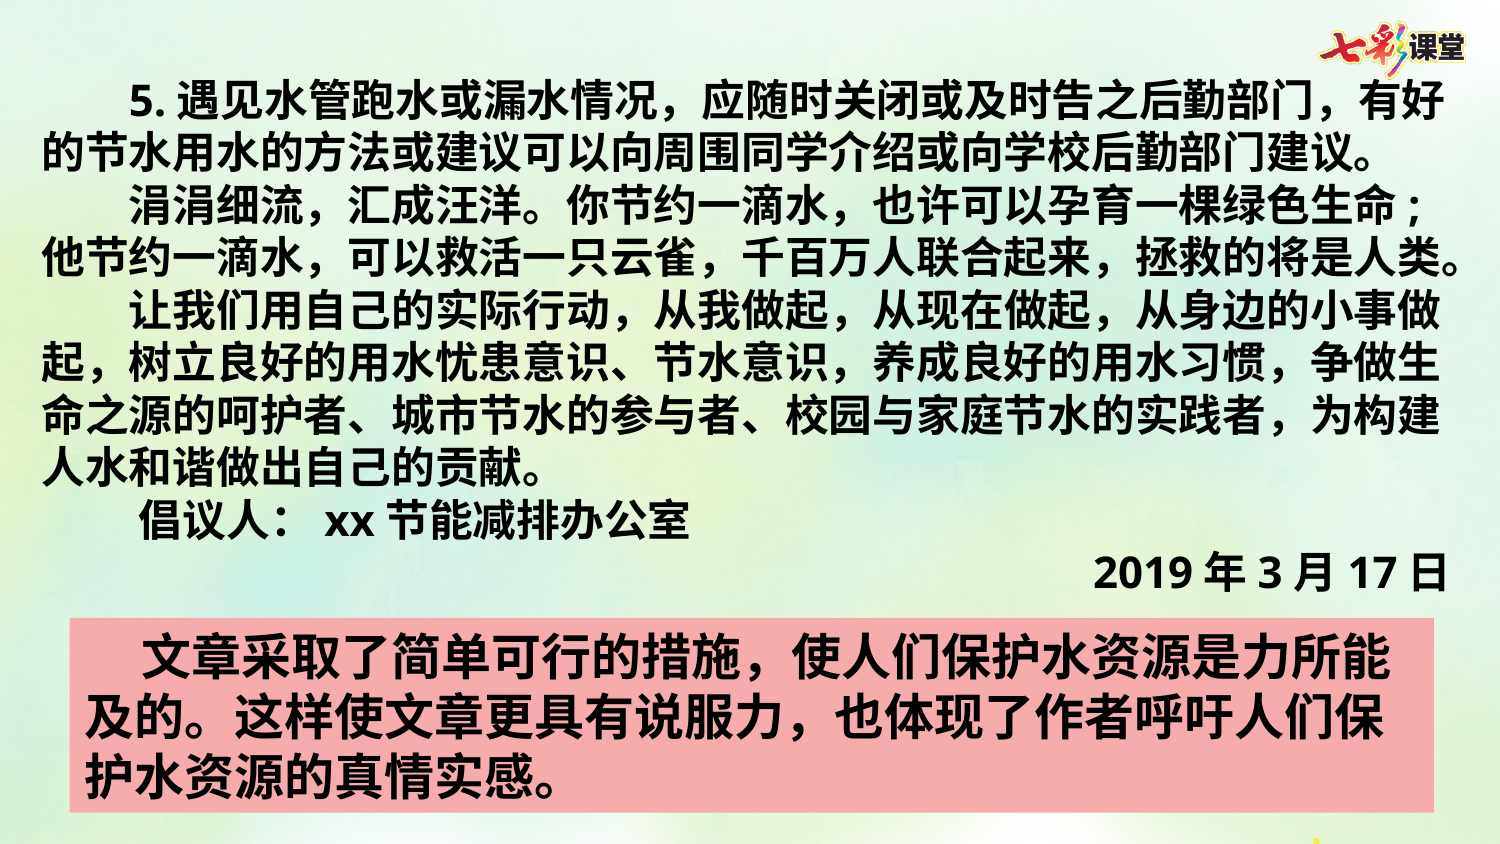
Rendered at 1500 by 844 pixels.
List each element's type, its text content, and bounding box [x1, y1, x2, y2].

text_box 5.遇见水管跑水或漏水情况，应随时关闭或及时告之后勤部门，有好的节水用水的方法或建议可以向周围同学介绍或向学校后勤部门建议。 涓涓细流，汇成汪洋。你节约一滴水，也许可以孕育一棵绿色生命;他节约一滴水，可以救活一只云雀，千百万人联合起来，拯救的将是人类。 让我们用自己的实际行动，从我做起，从现在做起，从身边的小事做起，树立良好的用水忧患意识、节水意识，养成良好的用水习惯，争做生命之源的呵护者、城市节水的参与者、校园与家庭节水的实践者，为构建人水和谐做出自己的贡献。 倡议人：xx节能减排办公室 2019年3月17日 [26, 65, 1467, 605]
picture [0, 0, 1500, 844]
text_box 文章采取了简单可行的措施，使人们保护水资源是力所能及的。这样使文章更具有说服力，也体现了作者呼吁人们保护水资源的真情实感。 [69, 617, 1434, 813]
